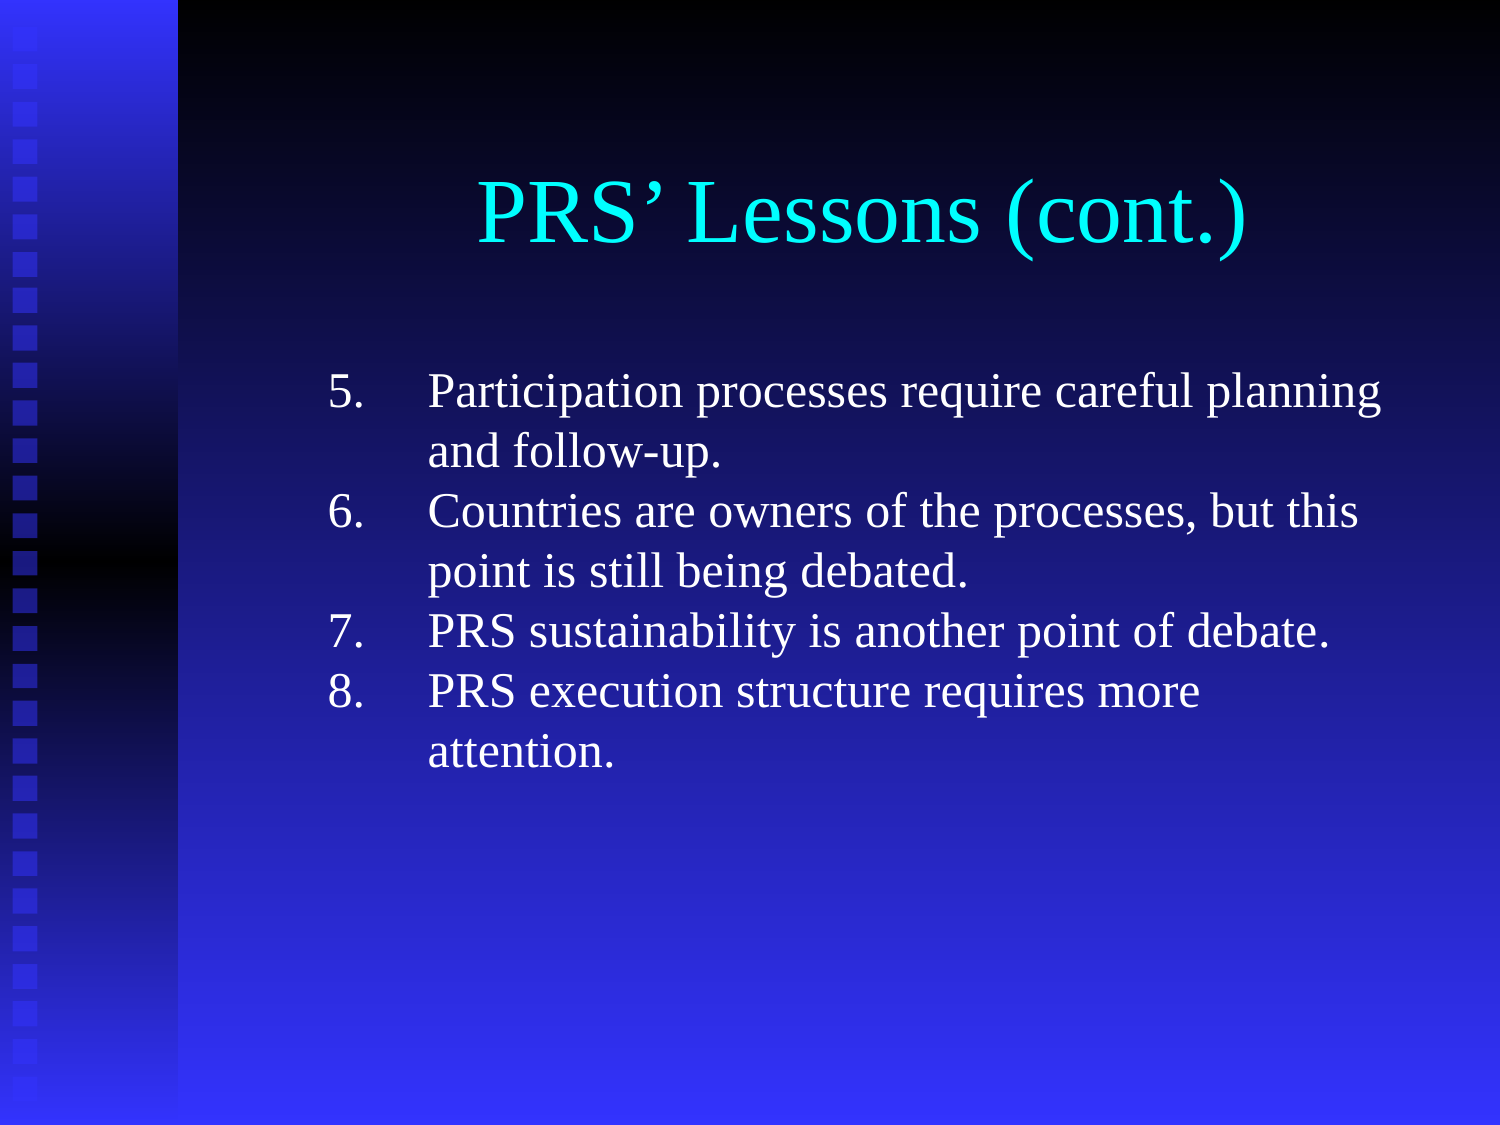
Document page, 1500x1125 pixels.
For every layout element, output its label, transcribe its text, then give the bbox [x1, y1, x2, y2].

subtitle Participation processes require careful planning and follow-up. Countries are owners of the processes, but this point is still being debated. PRS sustainability is another point of debate. PRS execution structure requires more attention. [312, 349, 1401, 988]
title PRS’ Lessons (cont.) [224, 112, 1500, 301]
